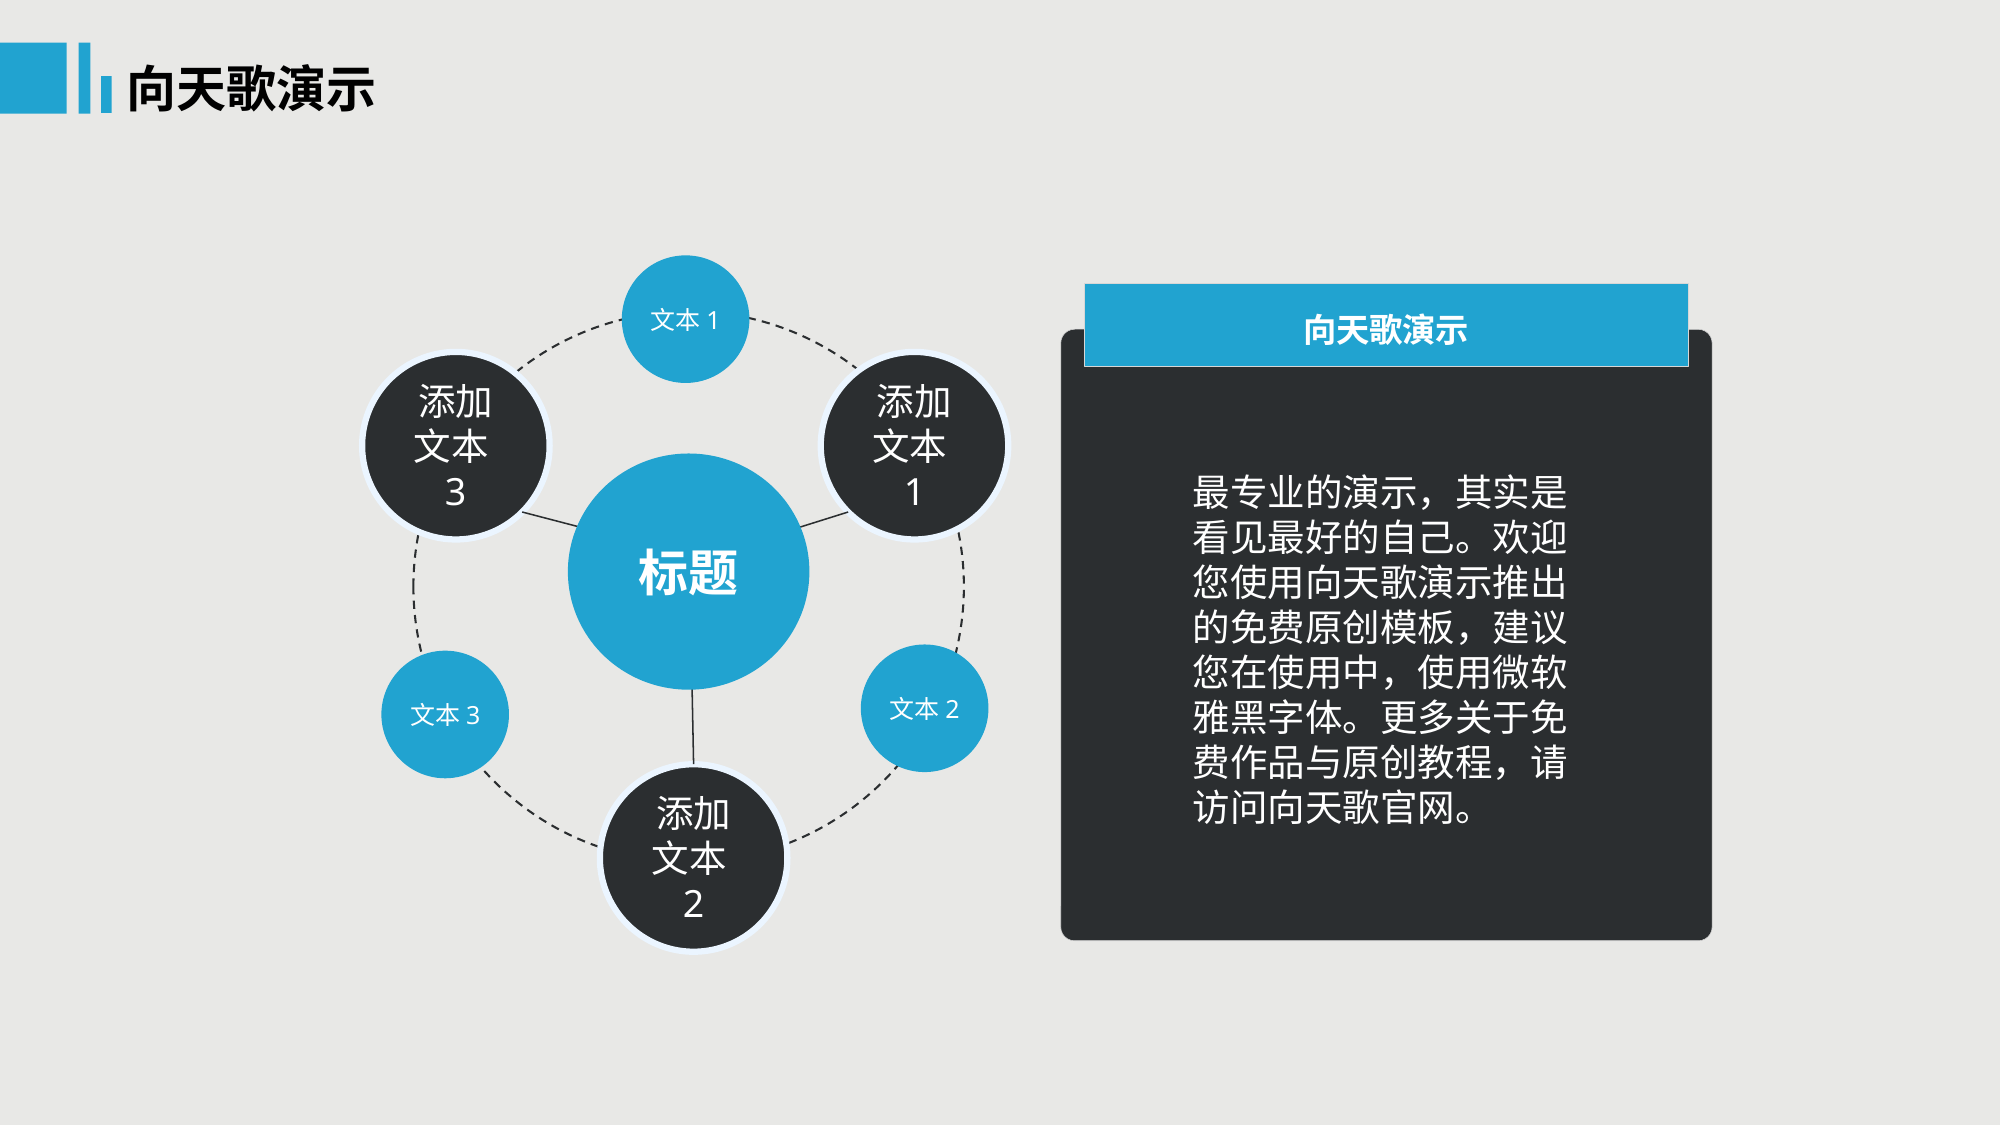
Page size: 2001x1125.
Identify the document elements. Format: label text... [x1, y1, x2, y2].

text_box [0, 41, 69, 116]
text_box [361, 255, 1713, 952]
text_box [77, 41, 92, 116]
text_box 向天歌演示 [111, 49, 433, 125]
text_box [99, 74, 111, 115]
